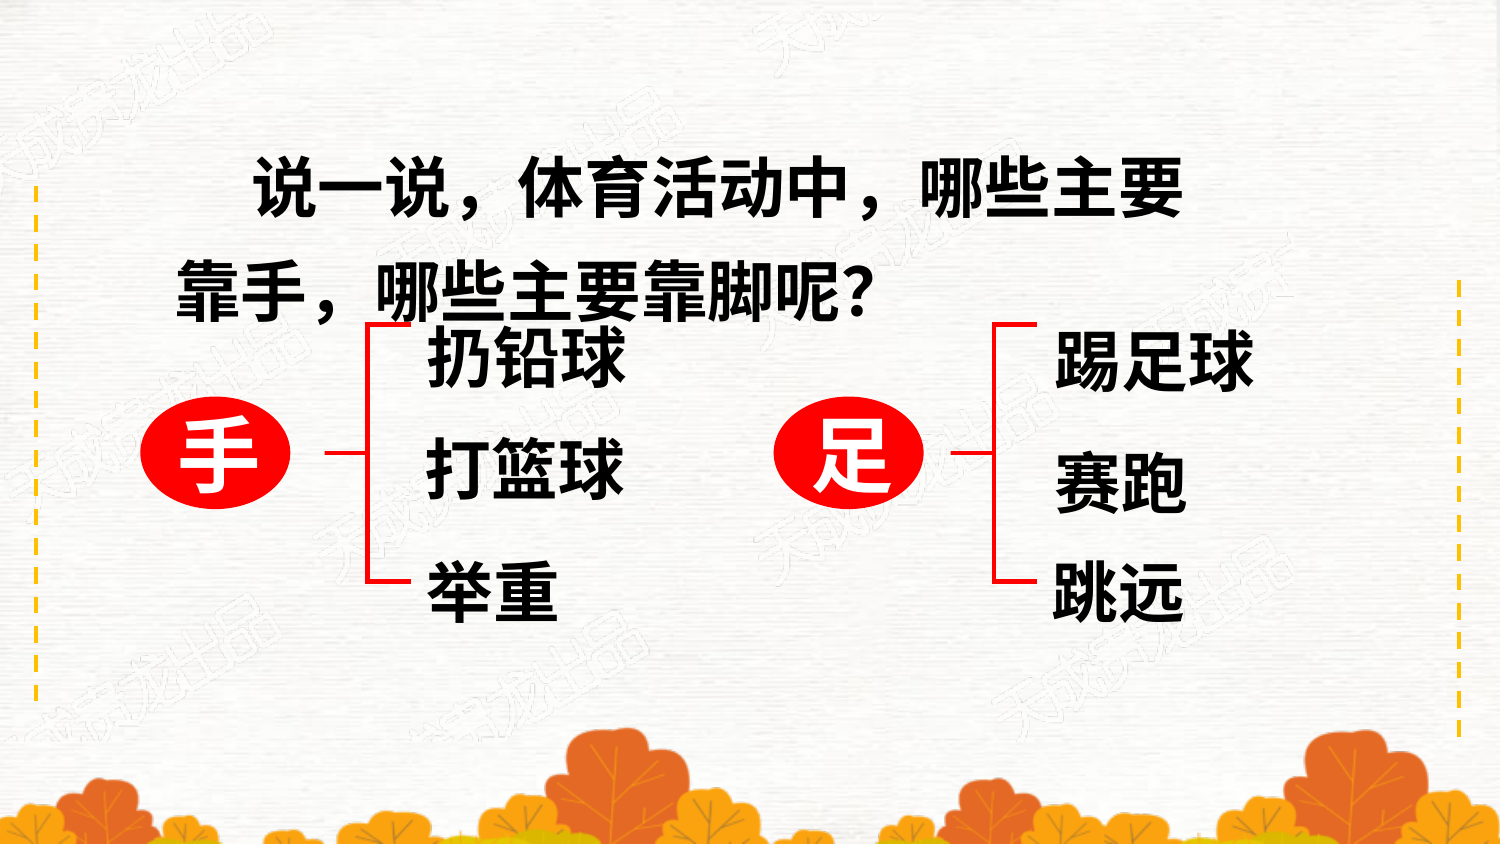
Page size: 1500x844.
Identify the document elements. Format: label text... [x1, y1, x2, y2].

text_box 跳远 [1036, 519, 1273, 638]
text_box [324, 324, 411, 582]
text_box [950, 324, 1037, 582]
text_box 足 [772, 395, 925, 511]
text_box 手 [139, 395, 292, 511]
text_box 扔铅球 [411, 284, 648, 404]
text_box 打篮球 [410, 396, 646, 516]
text_box 赛跑 [1040, 410, 1276, 530]
text_box 踢足球 [1040, 288, 1276, 408]
picture [0, 0, 1500, 844]
text_box 说一说，体育活动中，哪些主要靠手，哪些主要靠脚呢？ [159, 114, 1247, 338]
text_box 举重 [411, 519, 648, 638]
